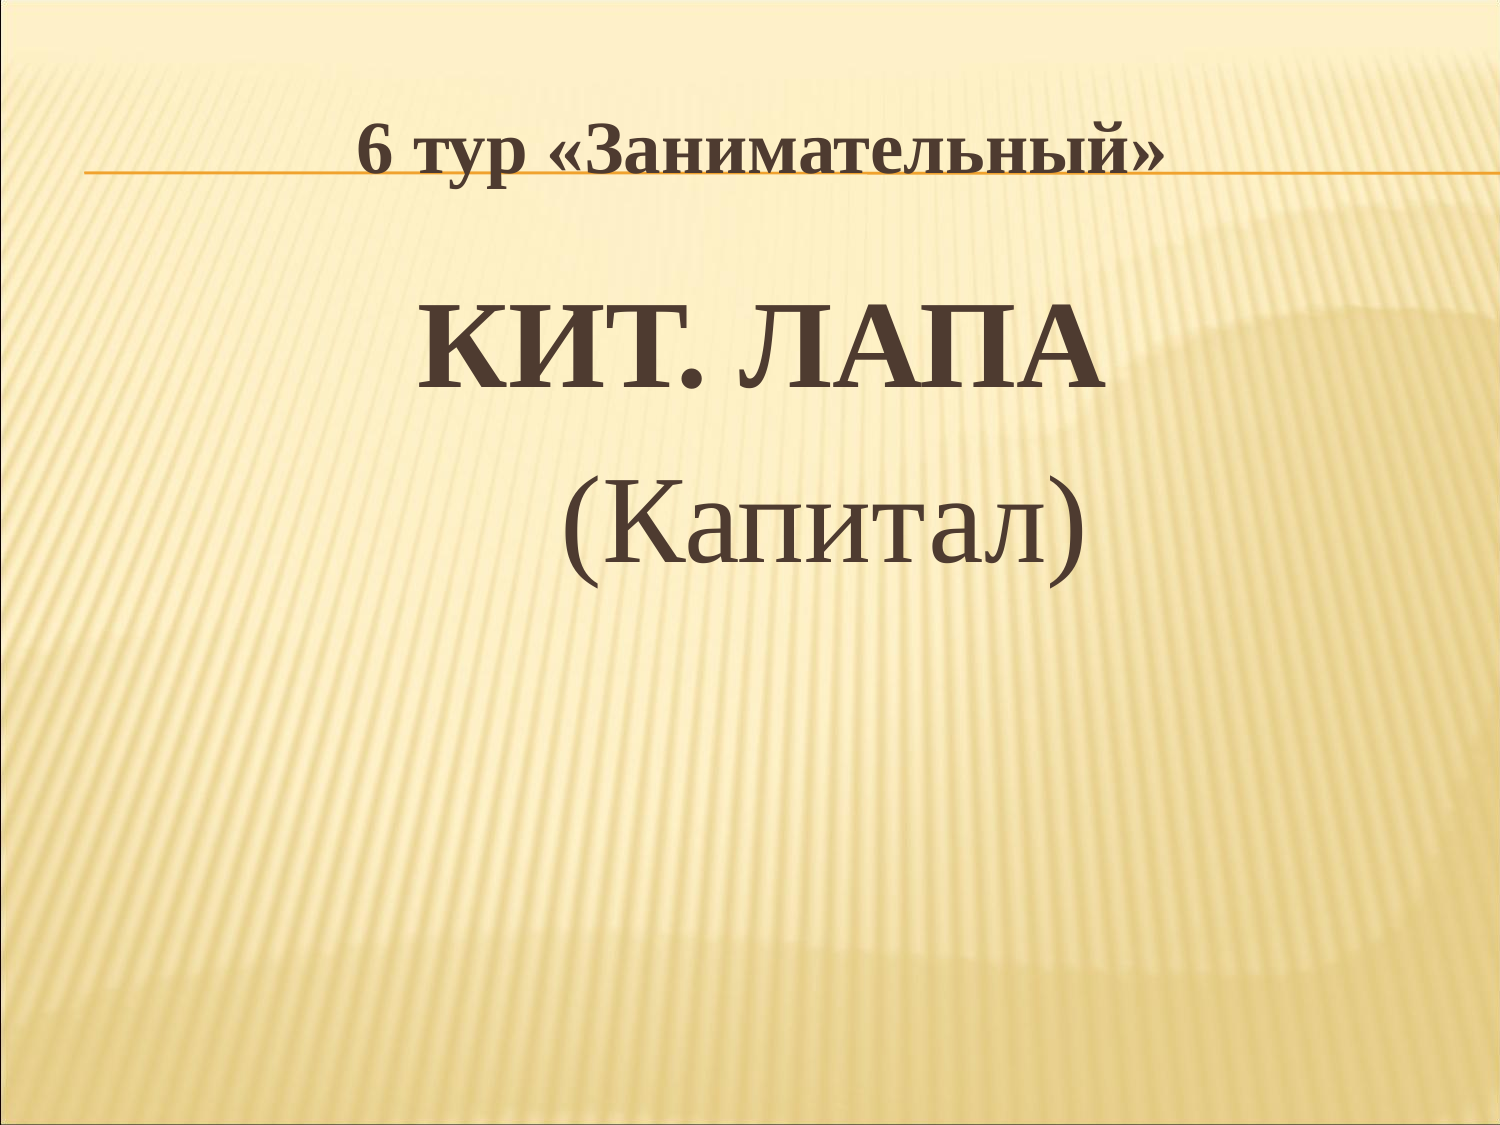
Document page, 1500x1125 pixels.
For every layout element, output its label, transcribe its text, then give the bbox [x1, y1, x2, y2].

list КИТ. ЛАПА (Капитал) [50, 254, 1475, 998]
picture [0, 0, 1500, 1125]
title 6 тур «Занимательный» [50, 75, 1475, 213]
